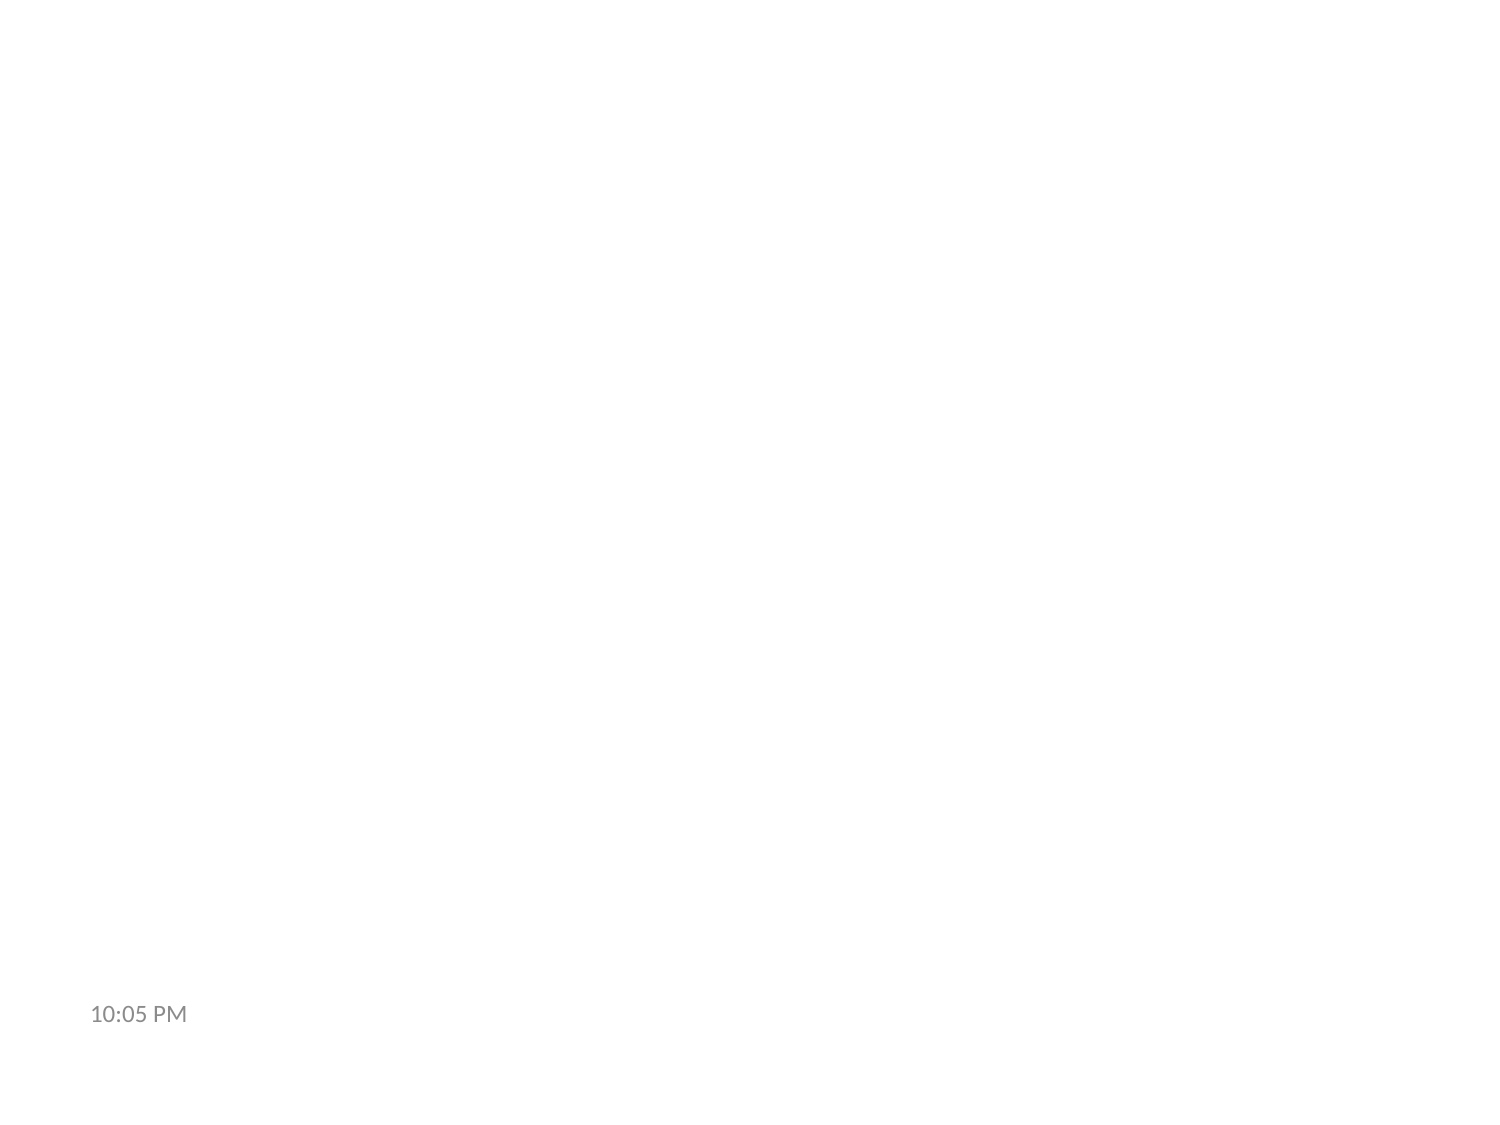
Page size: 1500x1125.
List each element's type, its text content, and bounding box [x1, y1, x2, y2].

text_box 3:35 PM [75, 982, 425, 1043]
